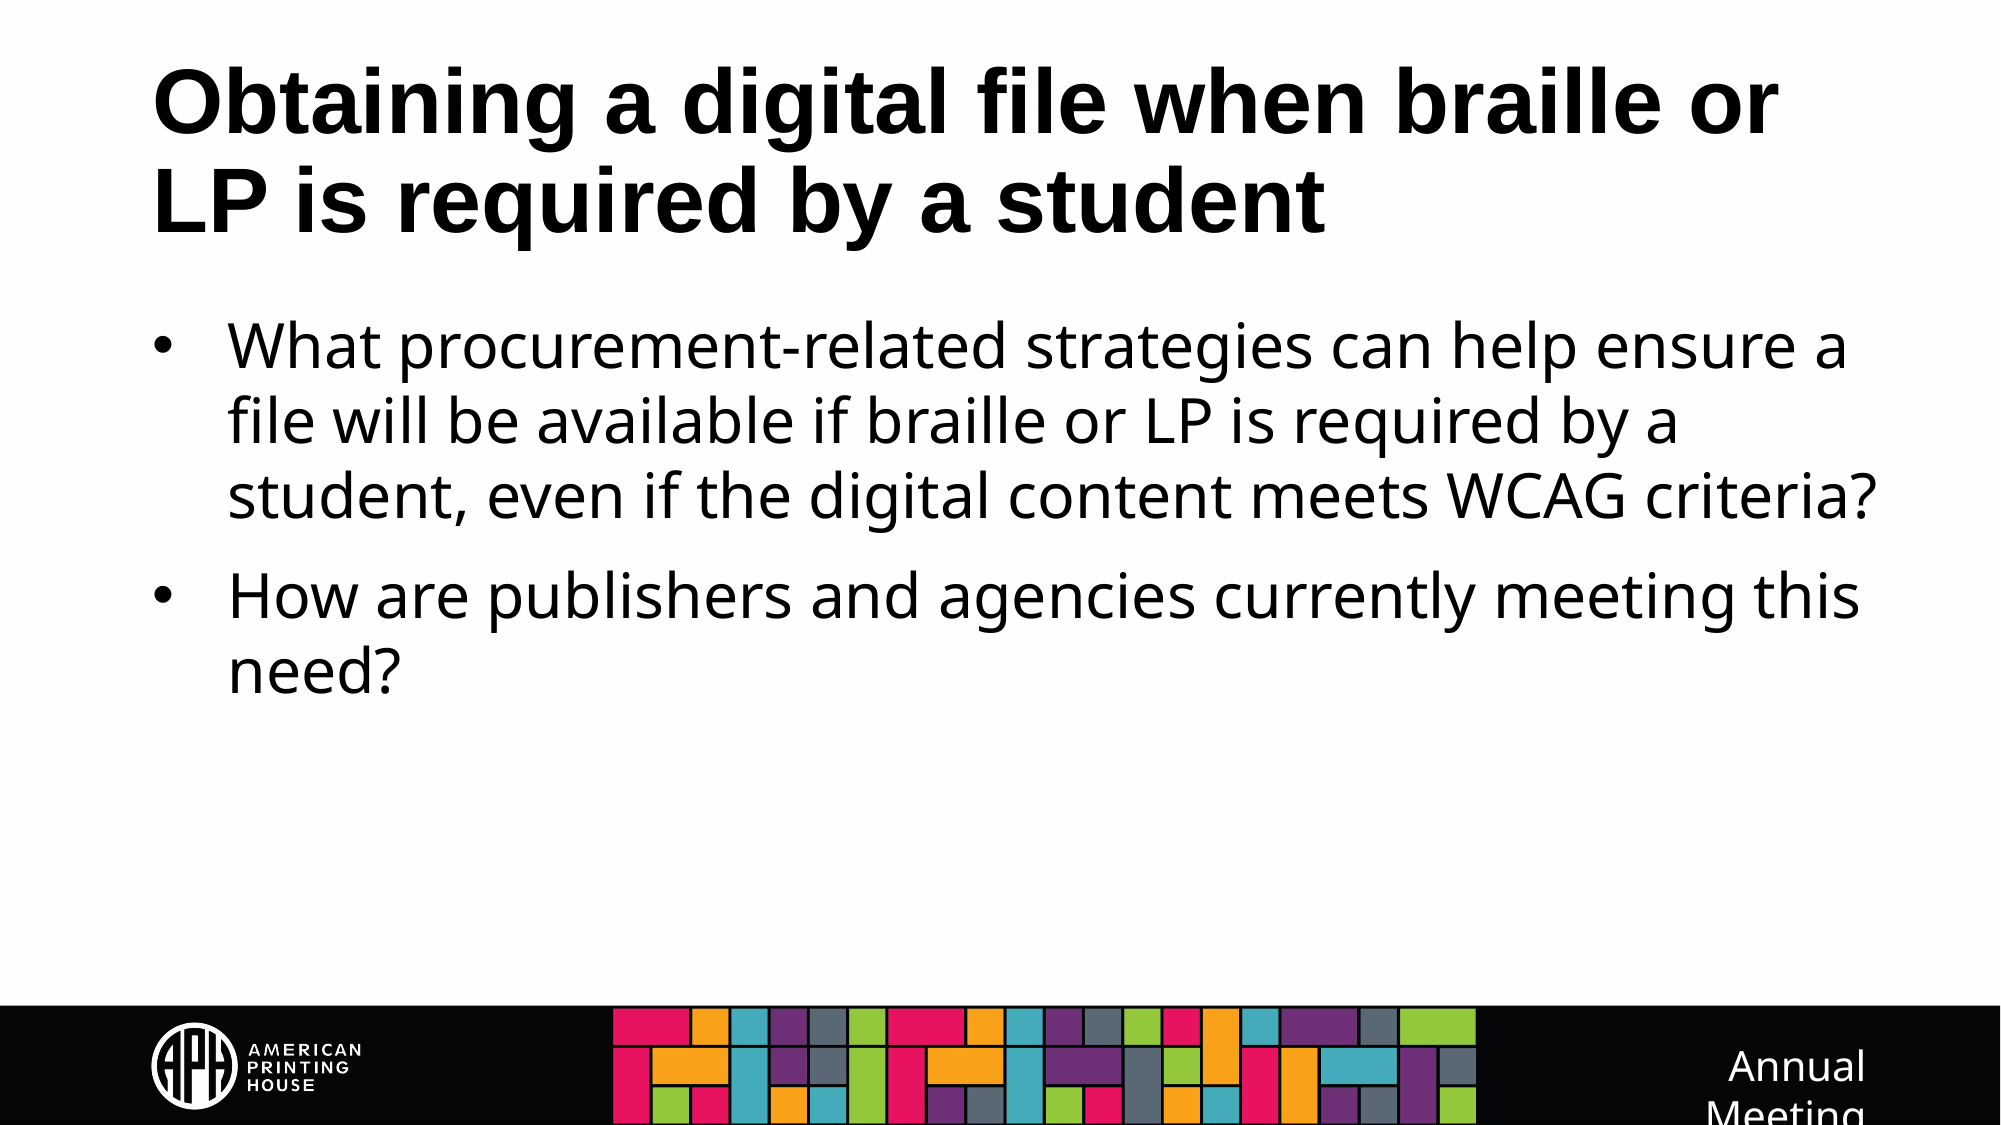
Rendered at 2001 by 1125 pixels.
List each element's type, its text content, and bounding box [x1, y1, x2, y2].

picture [1727, 1107, 1734, 1125]
title Obtaining a digital file when braille or LP is required by a student [137, 59, 1863, 247]
picture [0, 0, 2001, 1125]
picture [1771, 1111, 1783, 1118]
picture [1711, 1105, 1719, 1125]
picture [1821, 1111, 1833, 1125]
picture [1846, 1111, 1858, 1125]
list What procurement-related strategies can help ensure a file will be available if braille or LP is required by a student, even if the digital content meets WCAG criteria? How are publishers and agencies currently meeting this need? [137, 298, 1917, 909]
picture [1748, 1111, 1760, 1118]
